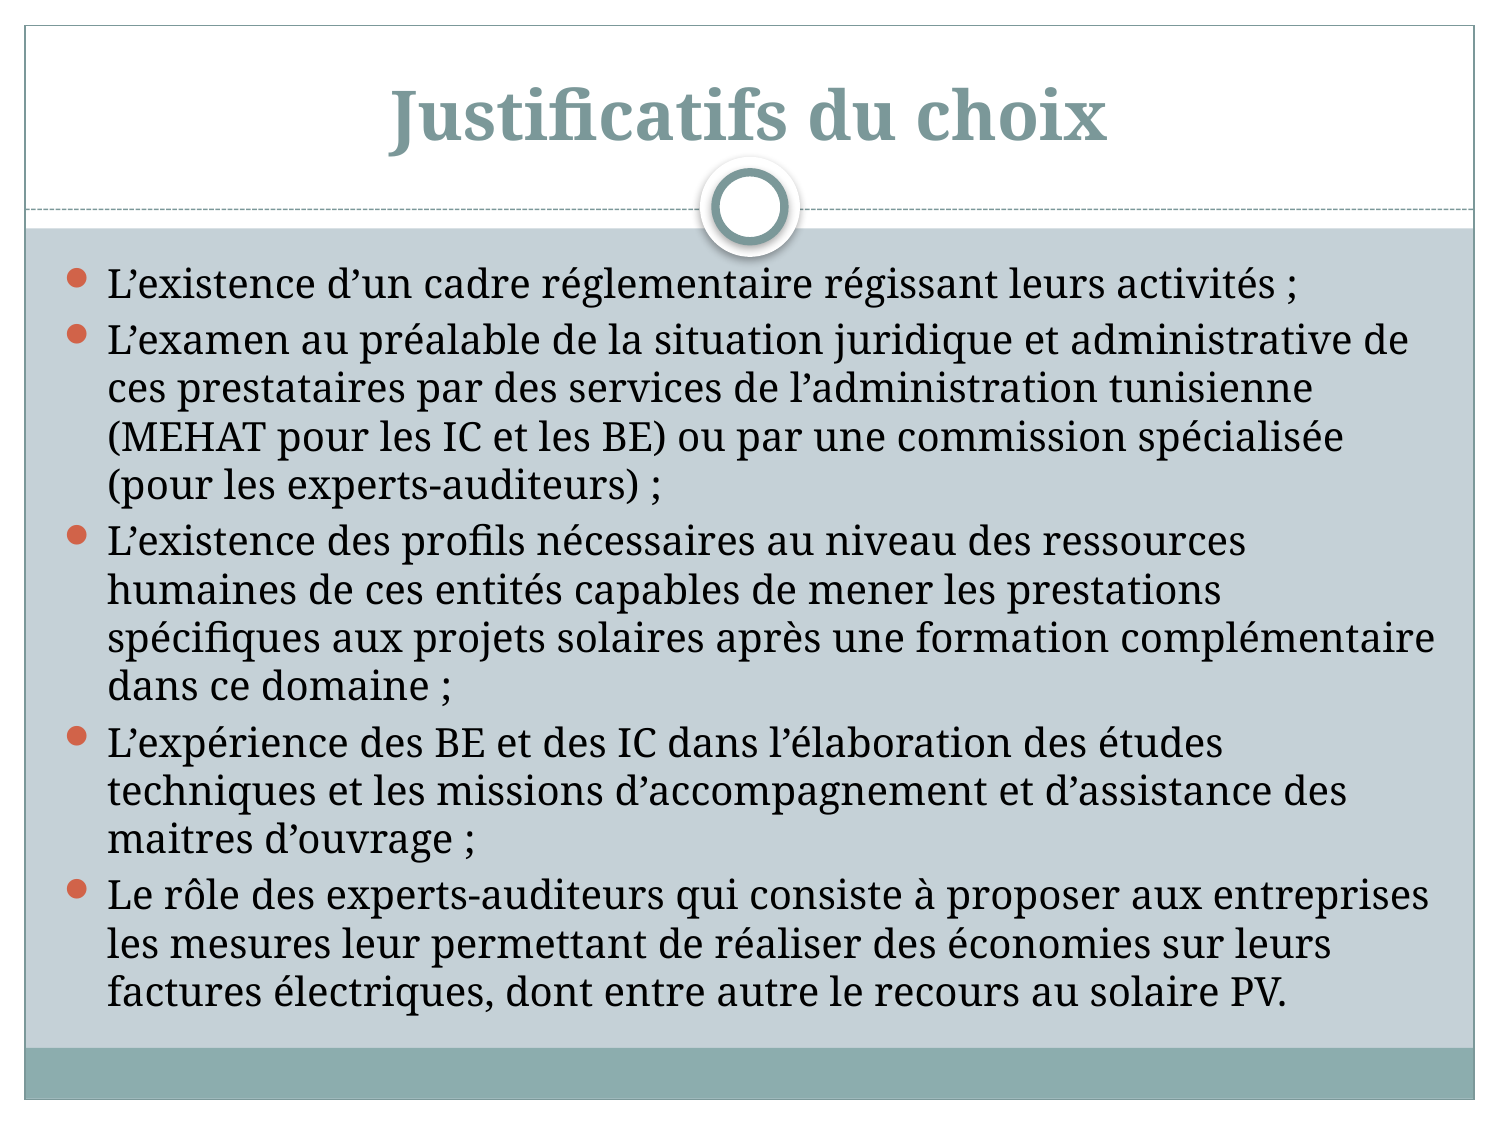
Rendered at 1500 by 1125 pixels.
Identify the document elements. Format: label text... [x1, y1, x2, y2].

title Justificatifs du choix [49, 37, 1450, 162]
list L’existence d’un cadre réglementaire régissant leurs activités ; L’examen au préalable de la situation juridique et administrative de ces prestataires par des services de l’administration tunisienne (MEHAT pour les IC et les BE) ou par une commission spécialisée (pour les experts-auditeurs) ; L’existence des profils nécessaires au niveau des ressources humaines de ces entités capables de mener les prestations spécifiques aux projets solaires après une formation complémentaire dans ce domaine ; L’expérience des BE et des IC dans l’élaboration des études techniques et les missions d’accompagnement et d’assistance des maitres d’ouvrage ; Le rôle des experts-auditeurs qui consiste à proposer aux entreprises les mesures leur permettant de réaliser des économies sur leurs factures électriques, dont entre autre le recours au solaire PV. [49, 250, 1459, 1071]
